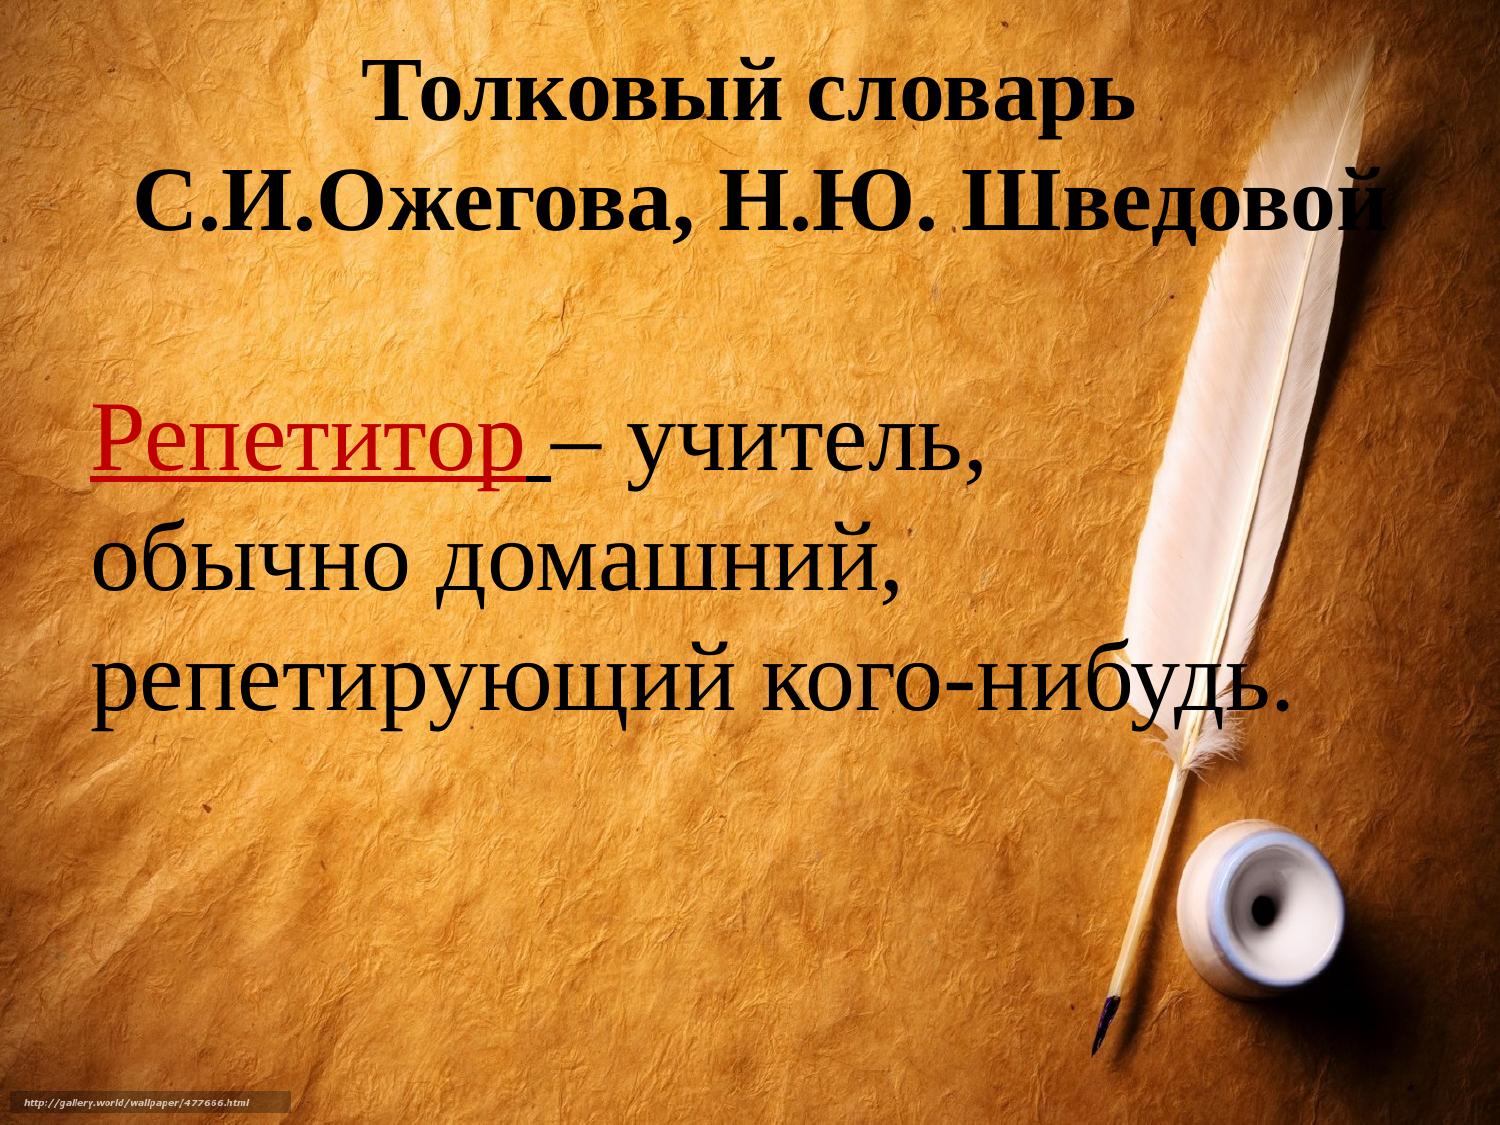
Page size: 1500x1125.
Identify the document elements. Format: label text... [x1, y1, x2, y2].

title Толковый словарь С.И.Ожегова, Н.Ю. Шведовой [75, 45, 1425, 233]
picture [0, 0, 1500, 1125]
list Репетитор – учитель, обычно домашний, репетирующий кого-нибудь. [75, 363, 1425, 797]
